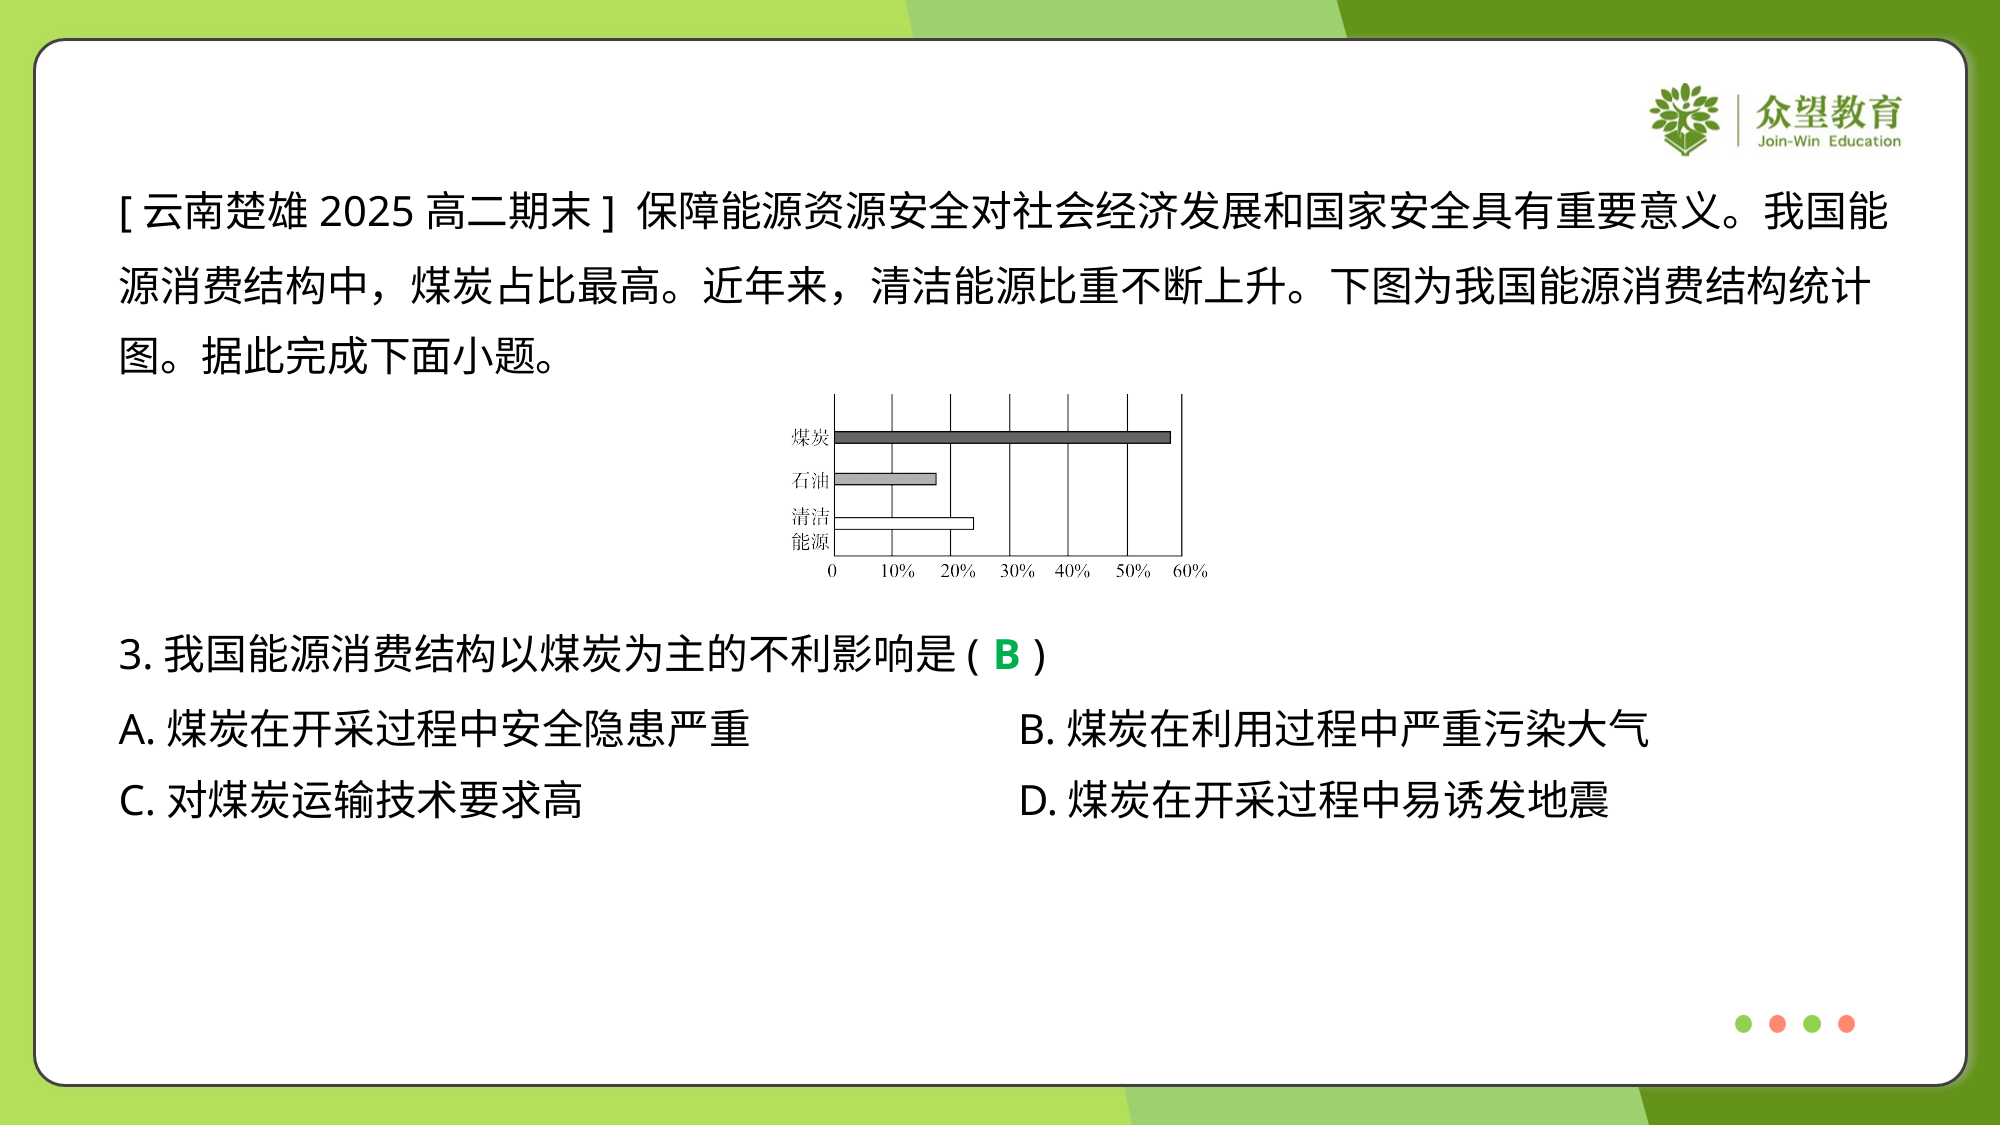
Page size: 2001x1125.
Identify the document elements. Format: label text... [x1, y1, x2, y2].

text_box 3.我国能源消费结构以煤炭为主的不利影响是( ) [118, 603, 977, 670]
picture [0, 0, 2000, 1125]
text_box 3.我国能源消费结构以煤炭为主的不利影响是( ) [1037, 603, 1883, 670]
text_box B [977, 603, 1037, 671]
text_box A.煤炭在开采过程中安全隐患严重 B.煤炭在利用过程中严重污染大气 C.对煤炭运输技术要求高 D.煤炭在开采过程中易诱发地震 [118, 678, 1883, 817]
text_box [云南楚雄2025高二期末] 保障能源资源安全对社会经济发展和国家安全具有重要意义。我国能 源消费结构中，煤炭占比最高。近年来，清洁能源比重不断上升。下图为我国能源消费结构统计 图。据此完成下面小题。 [118, 159, 1883, 373]
